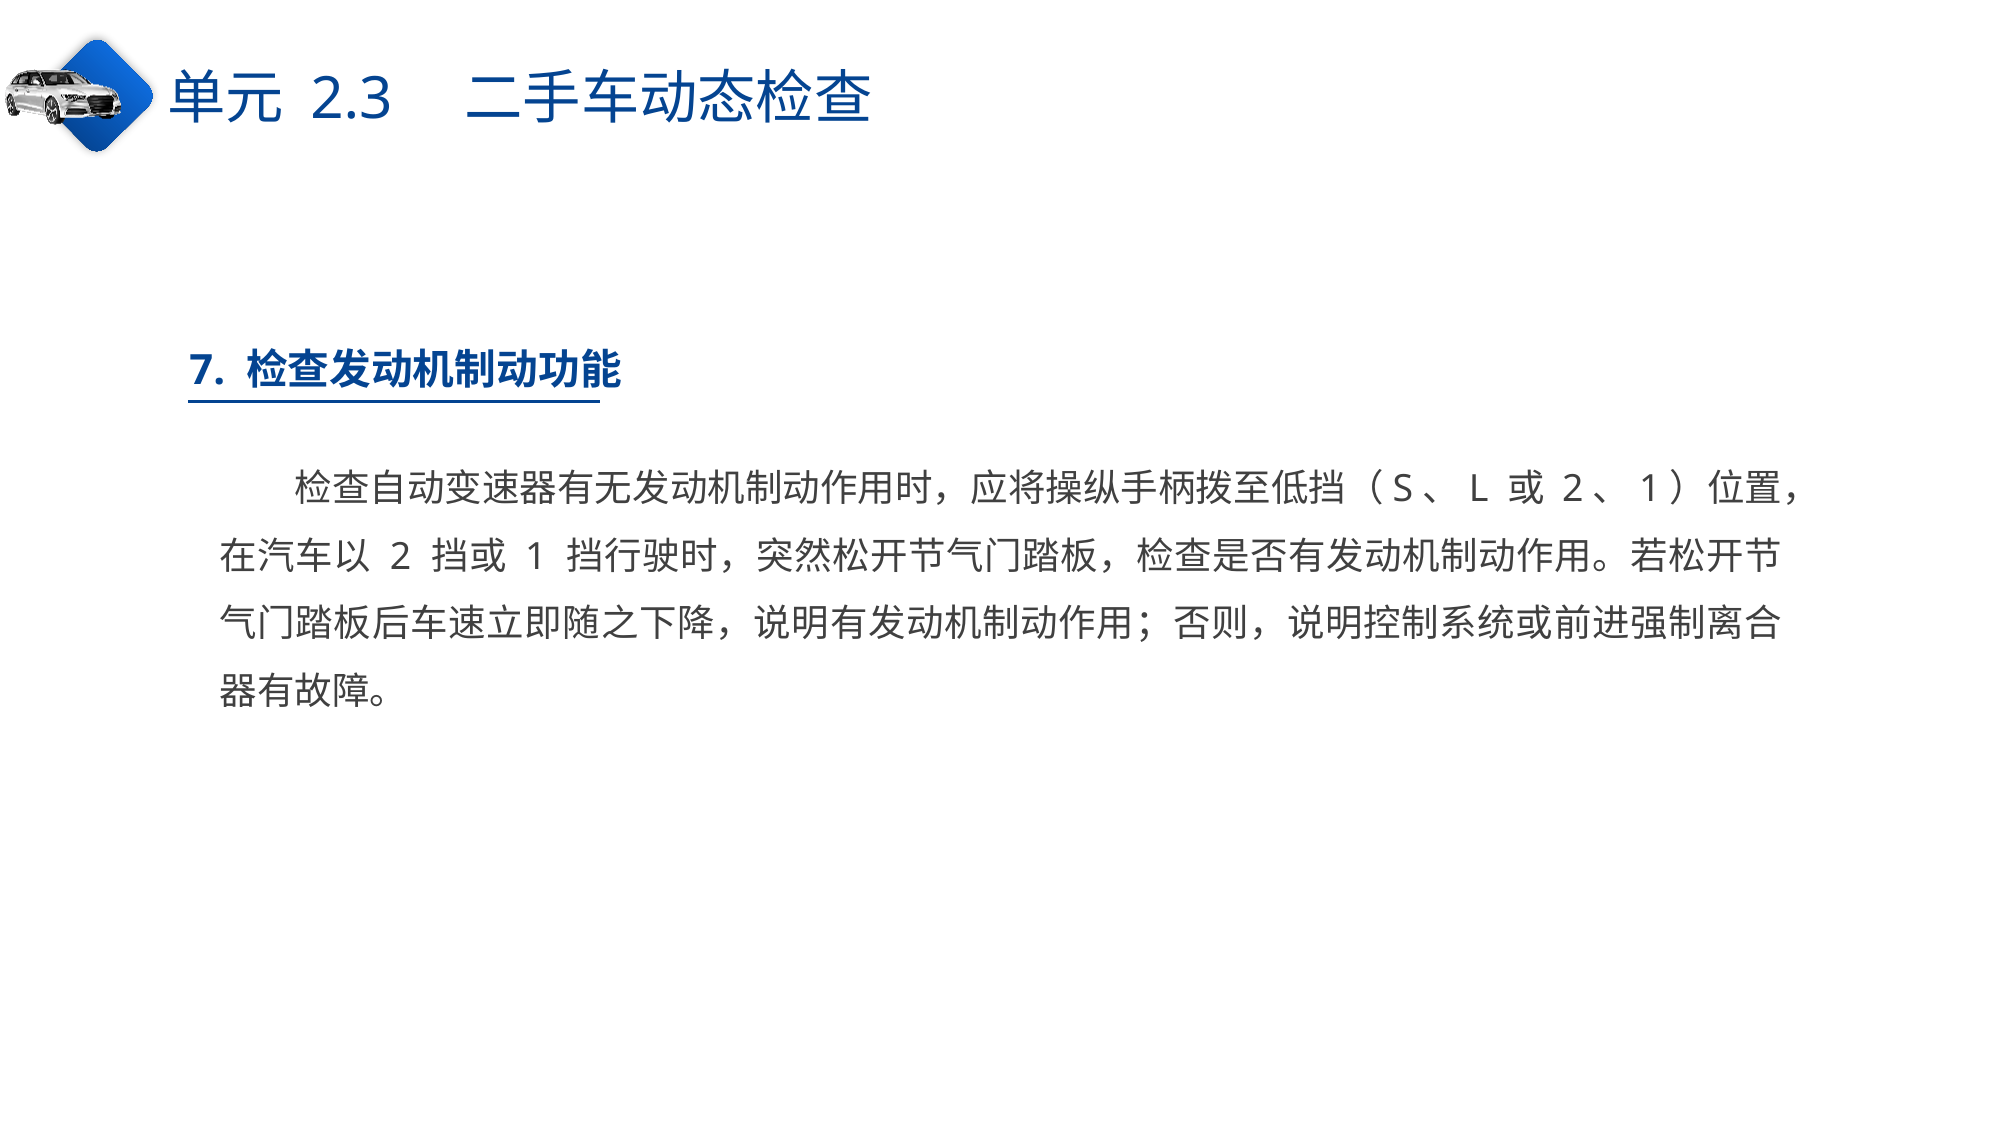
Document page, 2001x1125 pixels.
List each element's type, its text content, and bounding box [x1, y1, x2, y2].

text_box 单元 2.3 二手车动态检查 [152, 52, 888, 138]
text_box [174, 335, 1330, 402]
picture [0, 31, 125, 157]
text_box 检查自动变速器有无发动机制动作用时，应将操纵手柄拨至低挡（S、L 或 2、1）位置，在汽车以 2 挡或 1 挡行驶时，突然松开节气门踏板，检查是否有发动机制动作用。若松开节气门踏板后车速立即随之下降，说明有发动机制动作用；否则，说明控制系统或前进强制离合器有故障。 [204, 434, 1797, 720]
